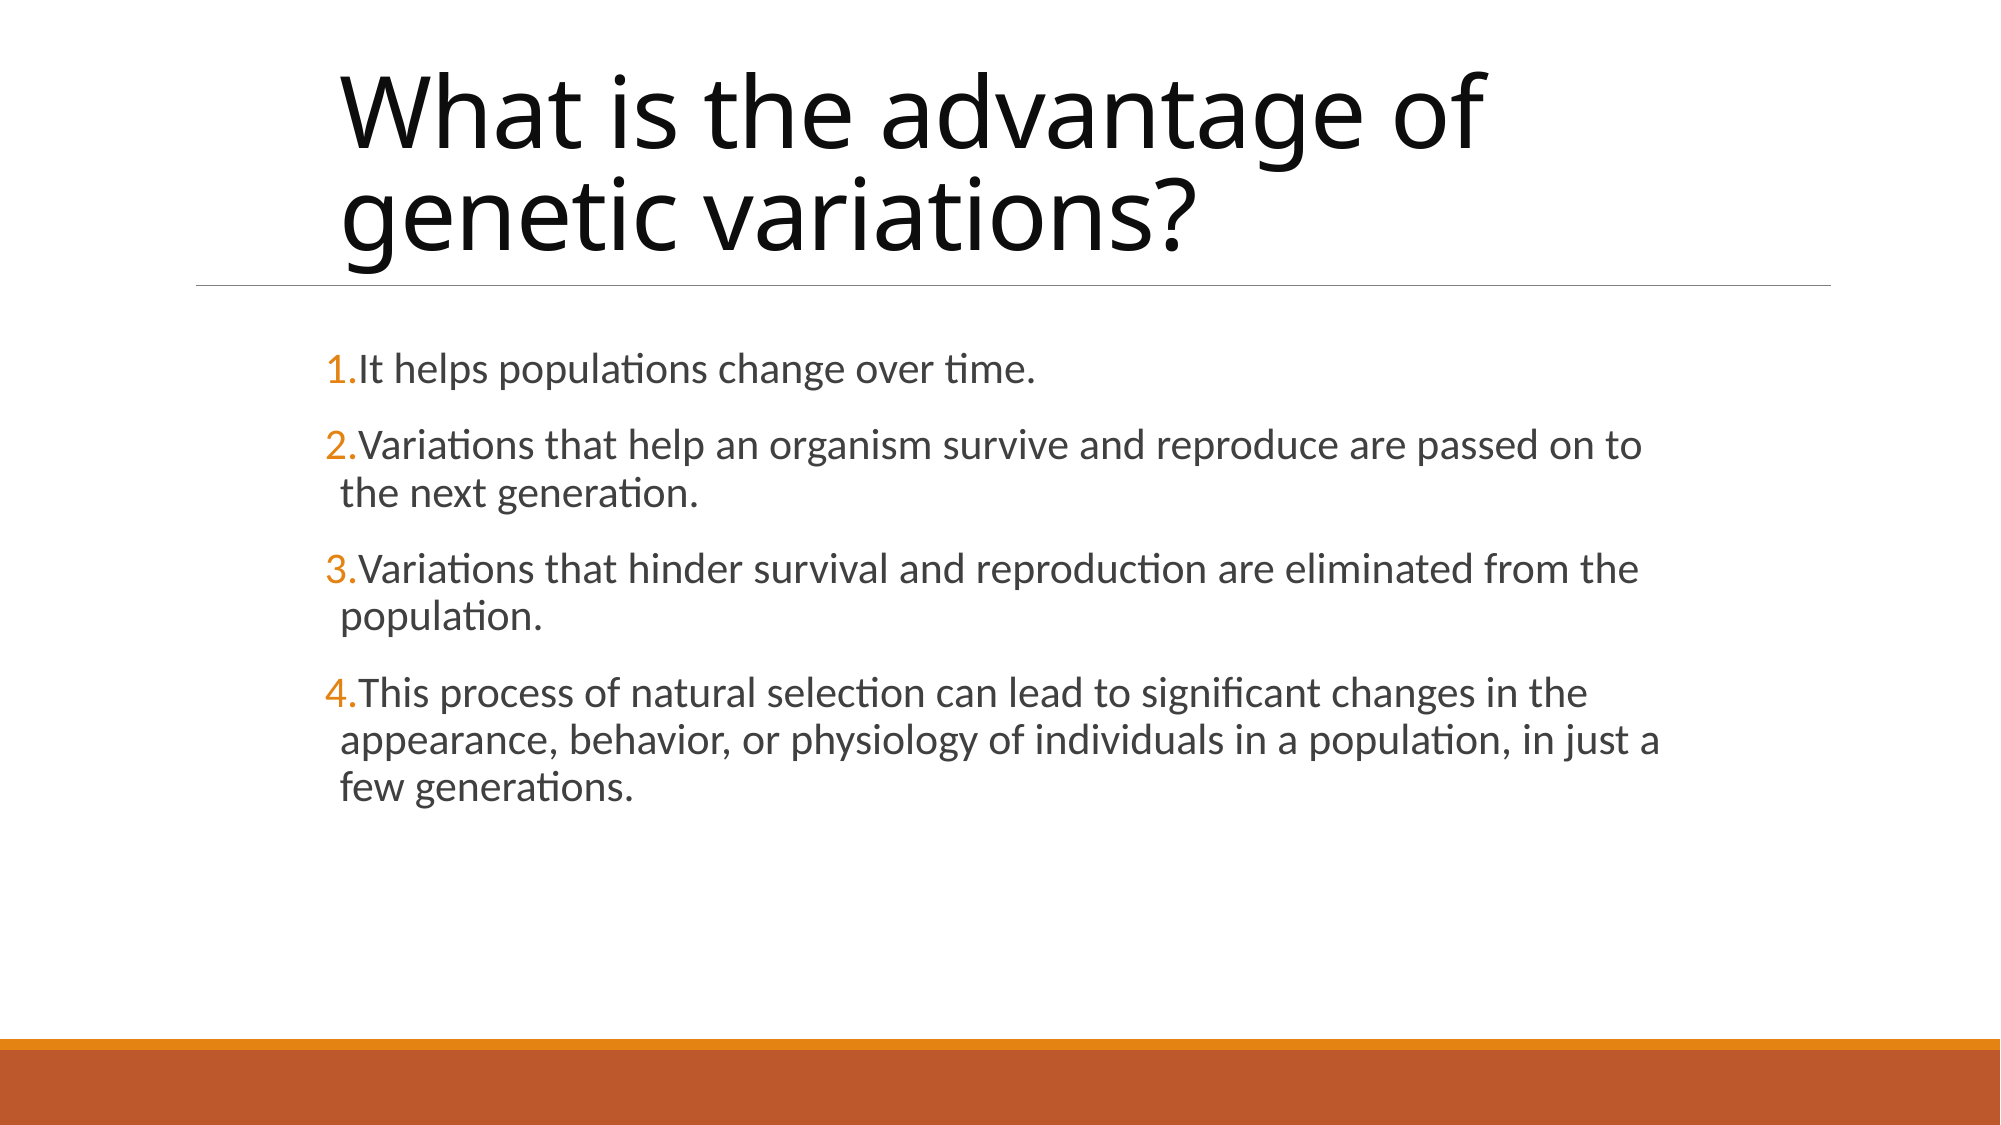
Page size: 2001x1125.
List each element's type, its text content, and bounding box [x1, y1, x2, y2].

list It helps populations change over time. Variations that help an organism survive and reproduce are passed on to the next generation. Variations that hinder survival and reproduction are eliminated from the population. This process of natural selection can lead to significant changes in the appearance, behavior, or physiology of individuals in a population, in just a few generations. [324, 338, 1675, 1005]
title What is the advantage of genetic variations? [324, 45, 1675, 279]
